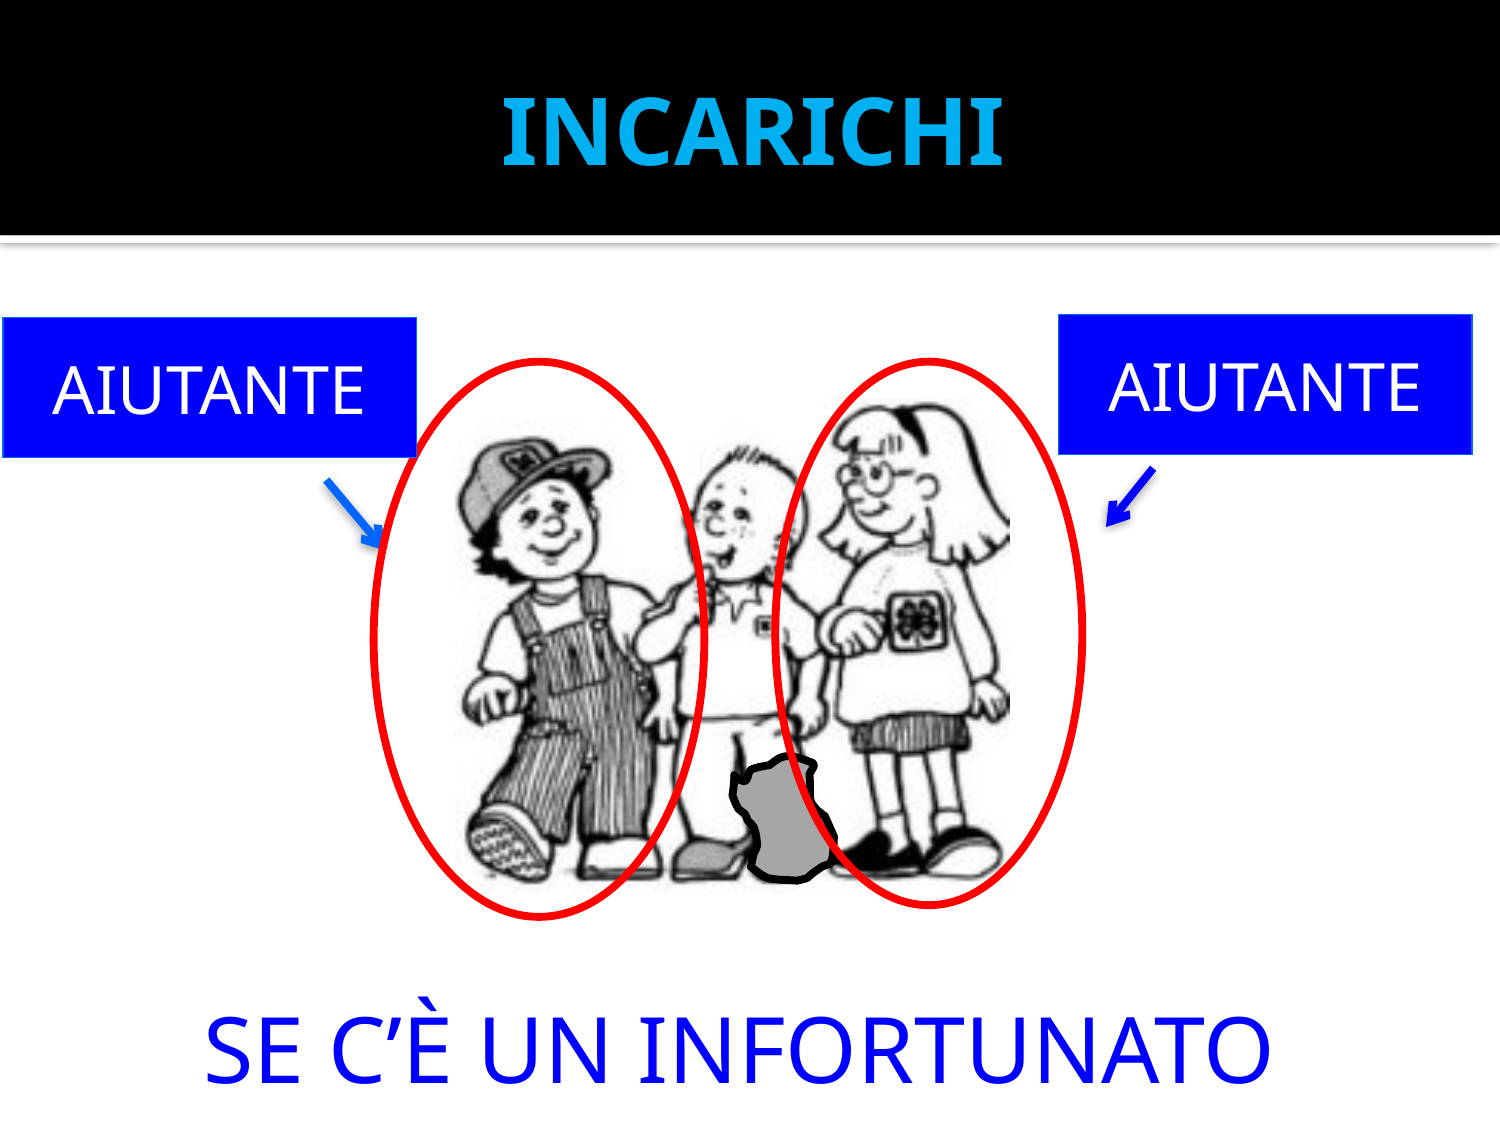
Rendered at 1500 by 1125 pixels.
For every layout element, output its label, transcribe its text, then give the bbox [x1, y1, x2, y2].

text_box AIUTANTE [1058, 314, 1473, 455]
text_box SE C’È UN INFORTUNATO [64, 968, 1415, 1125]
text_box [1100, 474, 1159, 522]
text_box [369, 357, 624, 877]
text_box [1015, 402, 1087, 864]
text_box [849, 357, 1009, 396]
title INCARICHI [75, 25, 1425, 231]
picture [454, 397, 1010, 894]
text_box AIUTANTE [2, 317, 417, 458]
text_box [320, 485, 392, 545]
text_box [890, 901, 967, 910]
text_box [476, 901, 602, 921]
